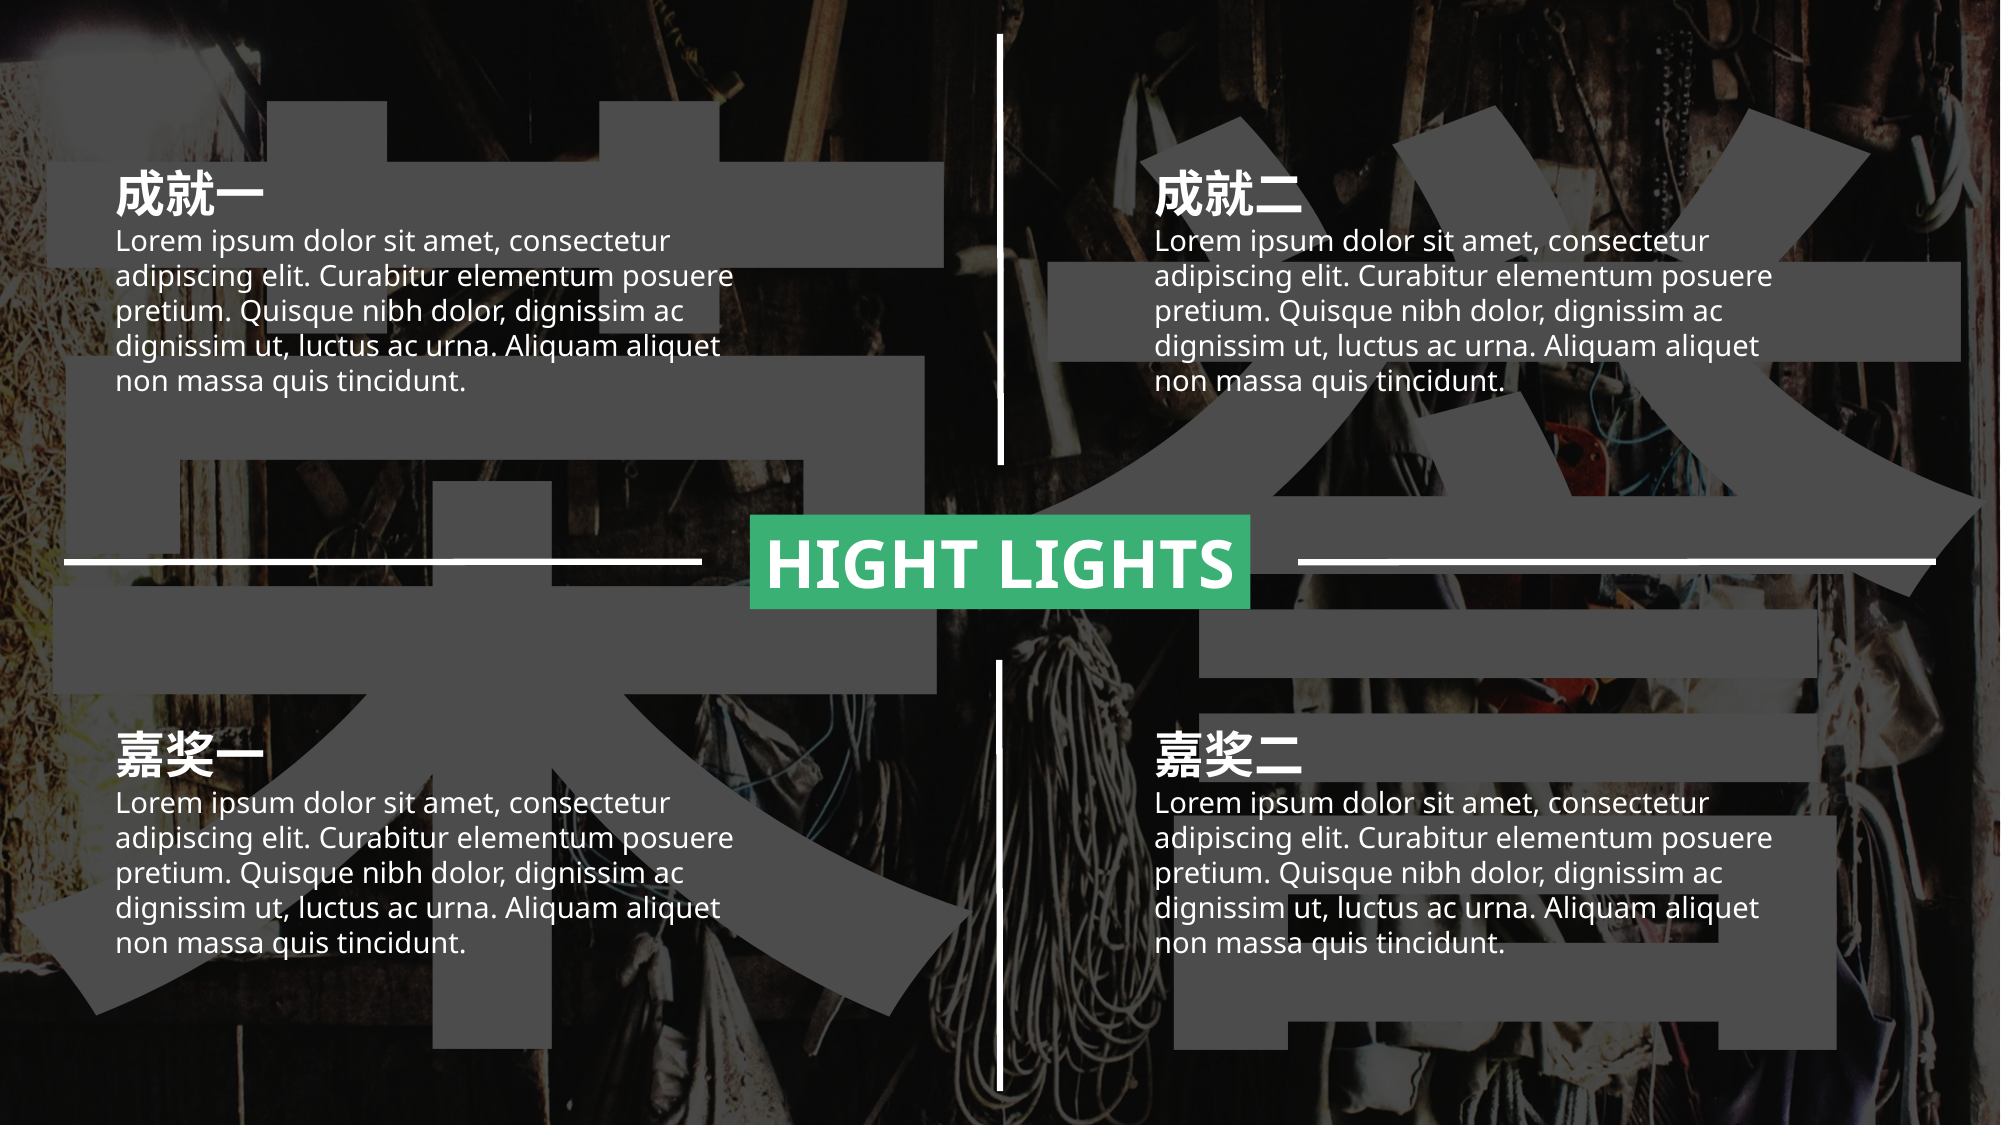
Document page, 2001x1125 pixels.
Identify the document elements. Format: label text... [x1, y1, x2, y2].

text_box [0, 0, 2000, 1125]
text_box 成就二 Lorem ipsum dolor sit amet, consectetur adipiscing elit. Curabitur elementum posuere pretium. Quisque nibh dolor, dignissim ac dignissim ut, luctus ac urna. Aliquam aliquet non massa quis tincidunt. [1139, 154, 1833, 409]
text_box HIGHT LIGHTS [1001, 514, 1251, 561]
text_box HIGHT LIGHTS [749, 514, 999, 561]
text_box 成就一 Lorem ipsum dolor sit amet, consectetur adipiscing elit. Curabitur elementum posuere pretium. Quisque nibh dolor, dignissim ac dignissim ut, luctus ac urna. Aliquam aliquet non massa quis tincidunt. [100, 154, 794, 409]
text_box 嘉奖二 Lorem ipsum dolor sit amet, consectetur adipiscing elit. Curabitur elementum posuere pretium. Quisque nibh dolor, dignissim ac dignissim ut, luctus ac urna. Aliquam aliquet non massa quis tincidunt. [1139, 716, 1833, 971]
text_box HIGHT LIGHTS [1001, 563, 1251, 610]
text_box 嘉奖一 Lorem ipsum dolor sit amet, consectetur adipiscing elit. Curabitur elementum posuere pretium. Quisque nibh dolor, dignissim ac dignissim ut, luctus ac urna. Aliquam aliquet non massa quis tincidunt. [100, 716, 794, 971]
text_box HIGHT LIGHTS [749, 563, 999, 610]
